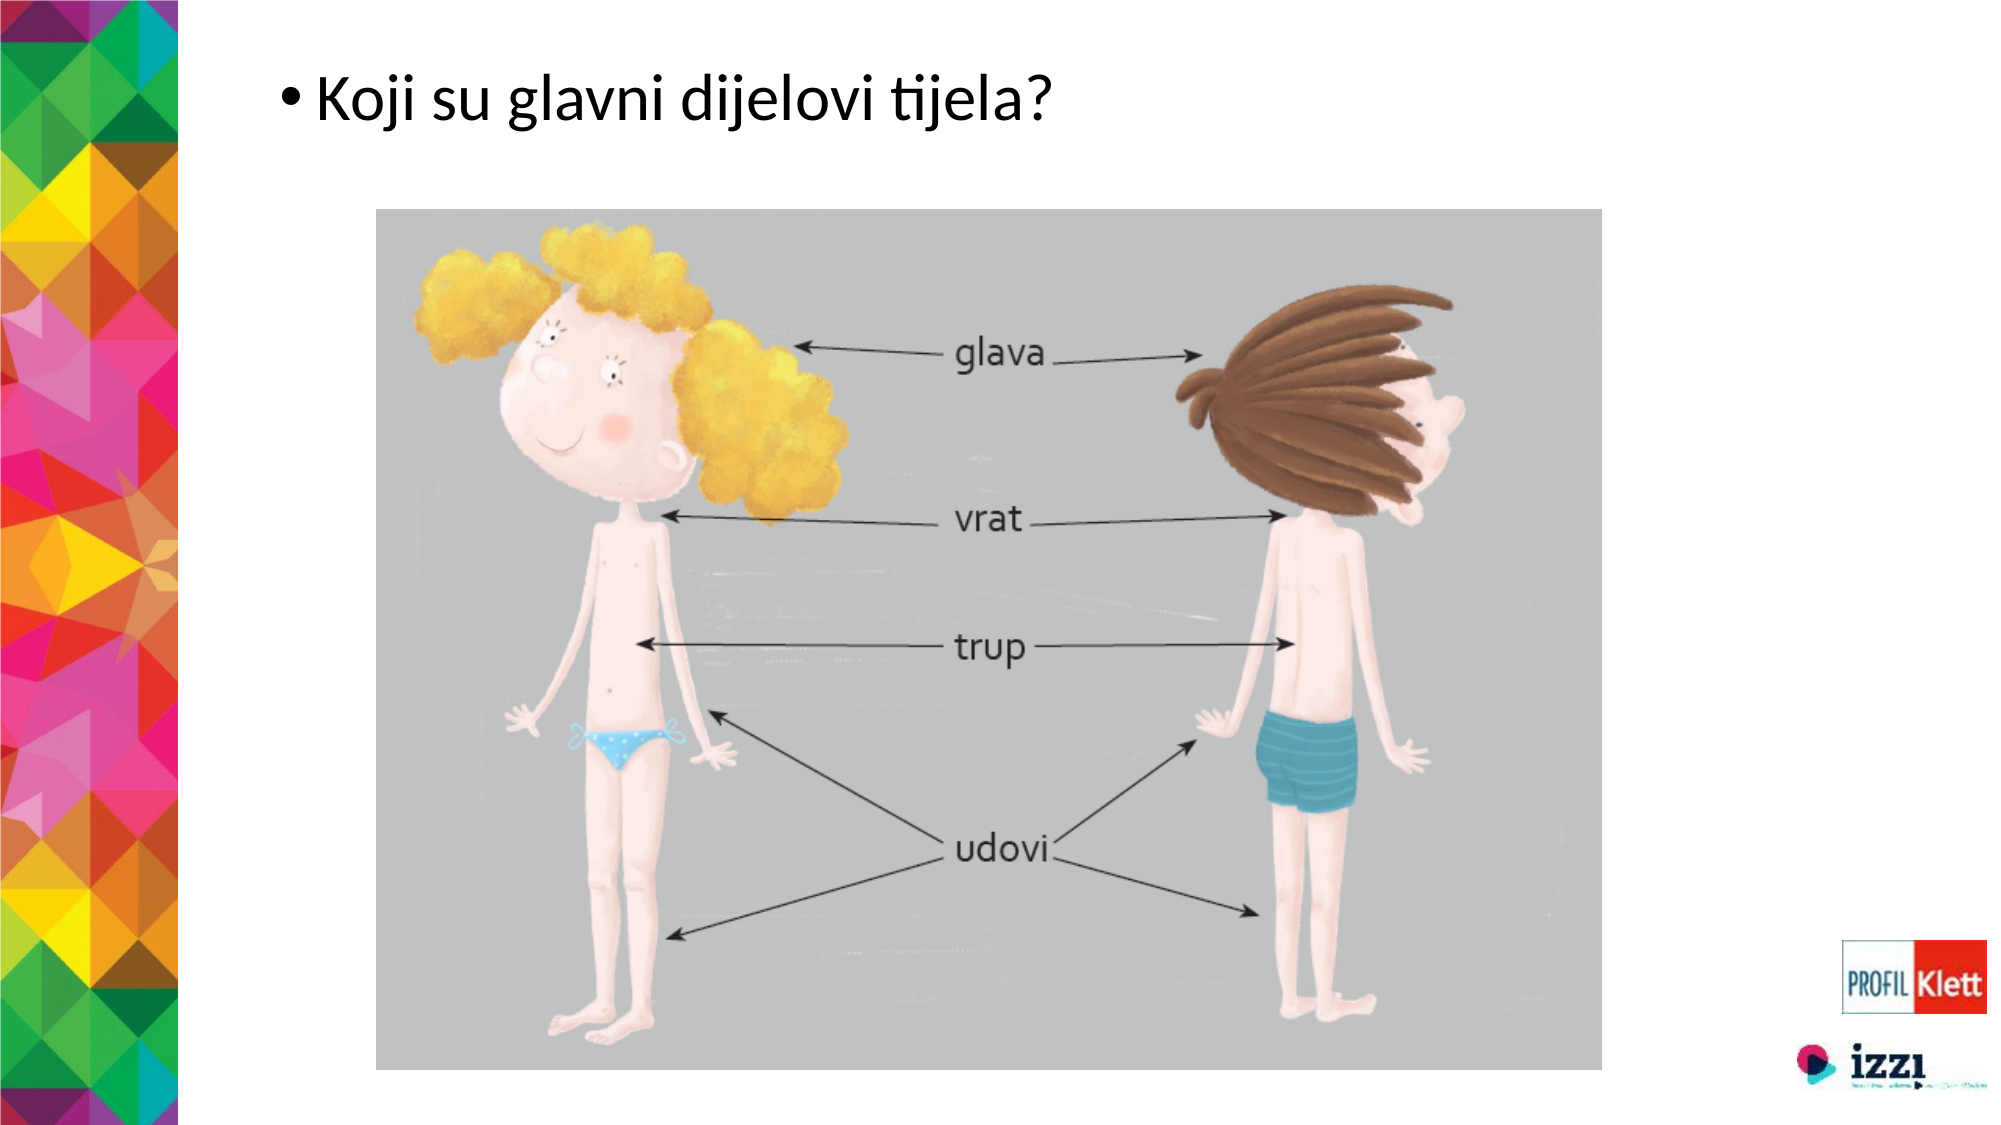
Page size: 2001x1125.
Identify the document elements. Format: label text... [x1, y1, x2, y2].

list Koji su glavni dijelovi tijela? [264, 55, 1912, 770]
picture [376, 209, 1602, 1070]
picture [1, 2, 178, 1124]
picture [1797, 1042, 1987, 1091]
picture [1842, 940, 1987, 1014]
